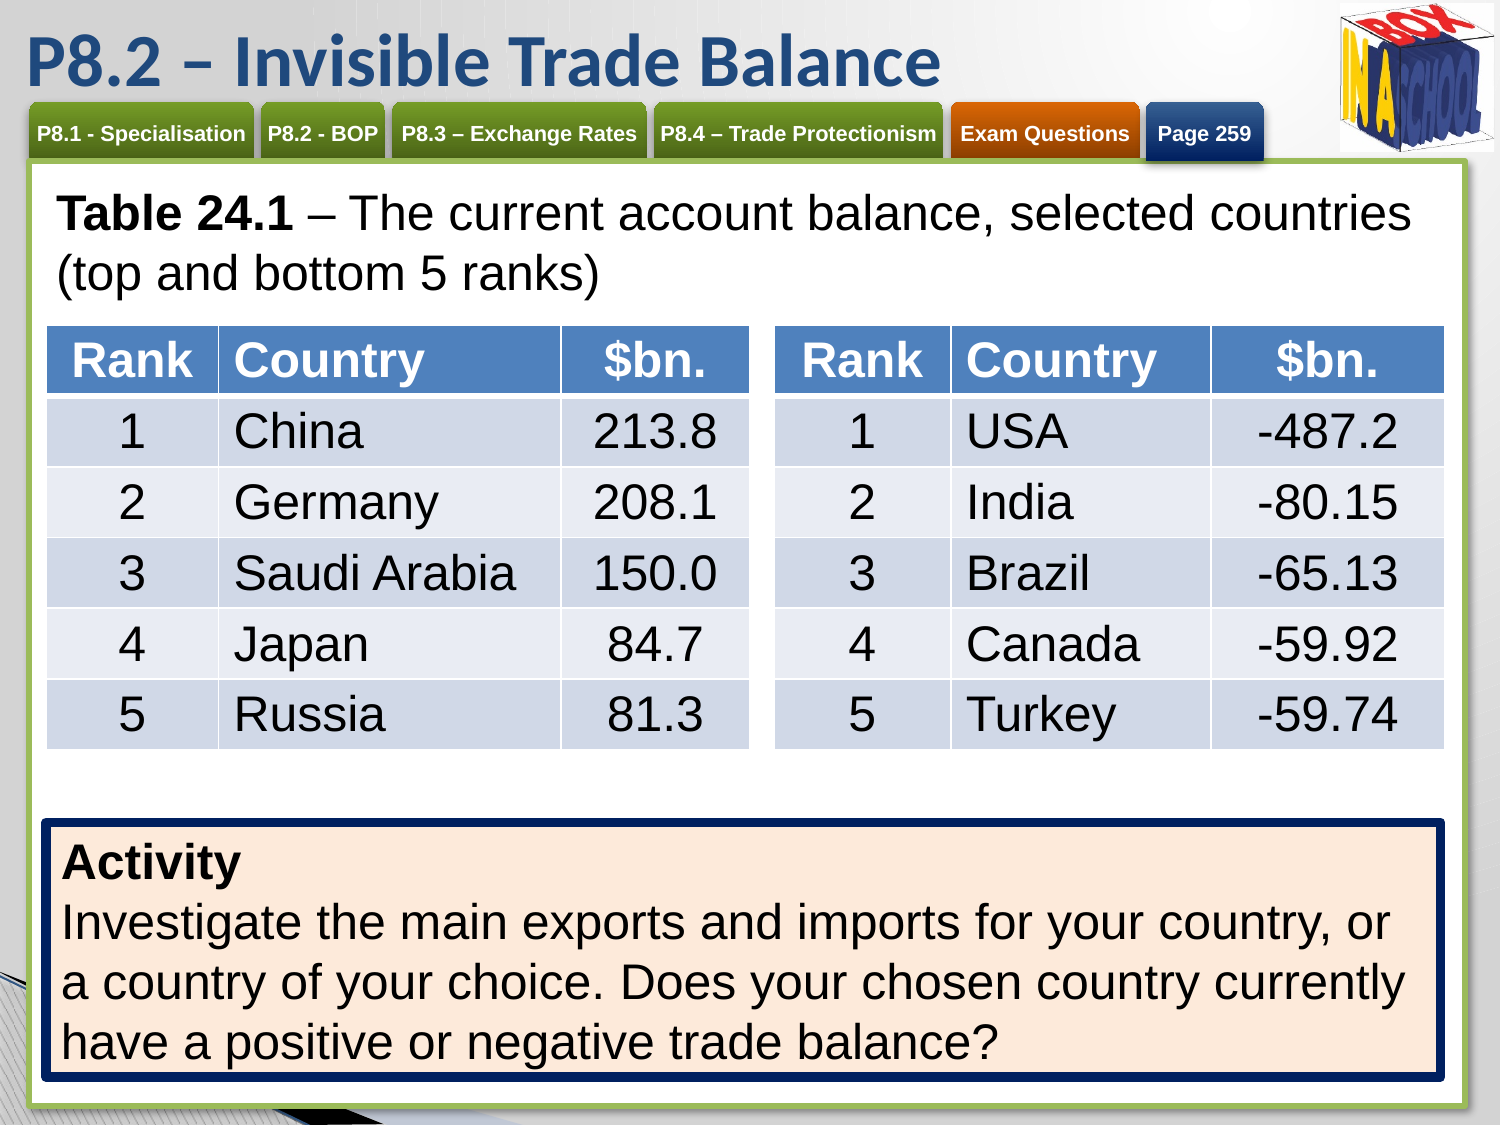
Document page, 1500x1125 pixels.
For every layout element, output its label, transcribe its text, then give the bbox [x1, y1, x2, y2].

table_cell 2 [47, 468, 218, 537]
table_cell 3 [775, 538, 950, 607]
table_cell China [219, 399, 560, 466]
table_cell 1 [775, 399, 950, 466]
table_header Country [952, 326, 1210, 393]
table_cell Japan [219, 609, 560, 678]
table_cell 2 [775, 468, 950, 537]
table_header Rank [775, 326, 950, 393]
text_box Page 259 [1145, 102, 1264, 161]
table_cell Germany [219, 468, 560, 537]
table_cell -487.2 [1212, 399, 1444, 466]
table_cell Saudi Arabia [219, 538, 560, 607]
table_header $bn. [562, 326, 749, 393]
table_cell 81.3 [562, 680, 749, 749]
picture [1340, 3, 1495, 152]
table_header Rank [47, 326, 218, 393]
table_header $bn. [1212, 326, 1444, 393]
table_cell -59.92 [1212, 609, 1444, 678]
table_cell 213.8 [562, 399, 749, 466]
text_box Table 24.1 – The current account balance, selected countries (top and bottom 5 ranks) [41, 172, 1441, 308]
text_box Activity Investigate the main exports and imports for your country, or a country of your choice. Does your chosen country currently have a positive or negative trade balance? [46, 822, 1441, 1077]
table_cell USA [952, 399, 1210, 466]
table_cell Turkey [952, 680, 1210, 749]
table_cell 150.0 [562, 538, 749, 607]
table_cell -80.15 [1212, 468, 1444, 537]
table_cell 5 [47, 680, 218, 749]
table_cell Canada [952, 609, 1210, 678]
table_cell 4 [775, 609, 950, 678]
table_cell 84.7 [562, 609, 749, 678]
table_cell 5 [775, 680, 950, 749]
table_cell -59.74 [1212, 680, 1444, 749]
table_cell 208.1 [562, 468, 749, 537]
table_cell Russia [219, 680, 560, 749]
table_cell India [952, 468, 1210, 537]
table_cell -65.13 [1212, 538, 1444, 607]
table_cell 1 [47, 399, 218, 466]
table_cell 3 [47, 538, 218, 607]
table_cell Brazil [952, 538, 1210, 607]
title P8.2 – Invisible Trade Balance [11, 11, 1465, 102]
table_cell 4 [47, 609, 218, 678]
table_header Country [219, 326, 560, 393]
picture [281, 1114, 303, 1125]
